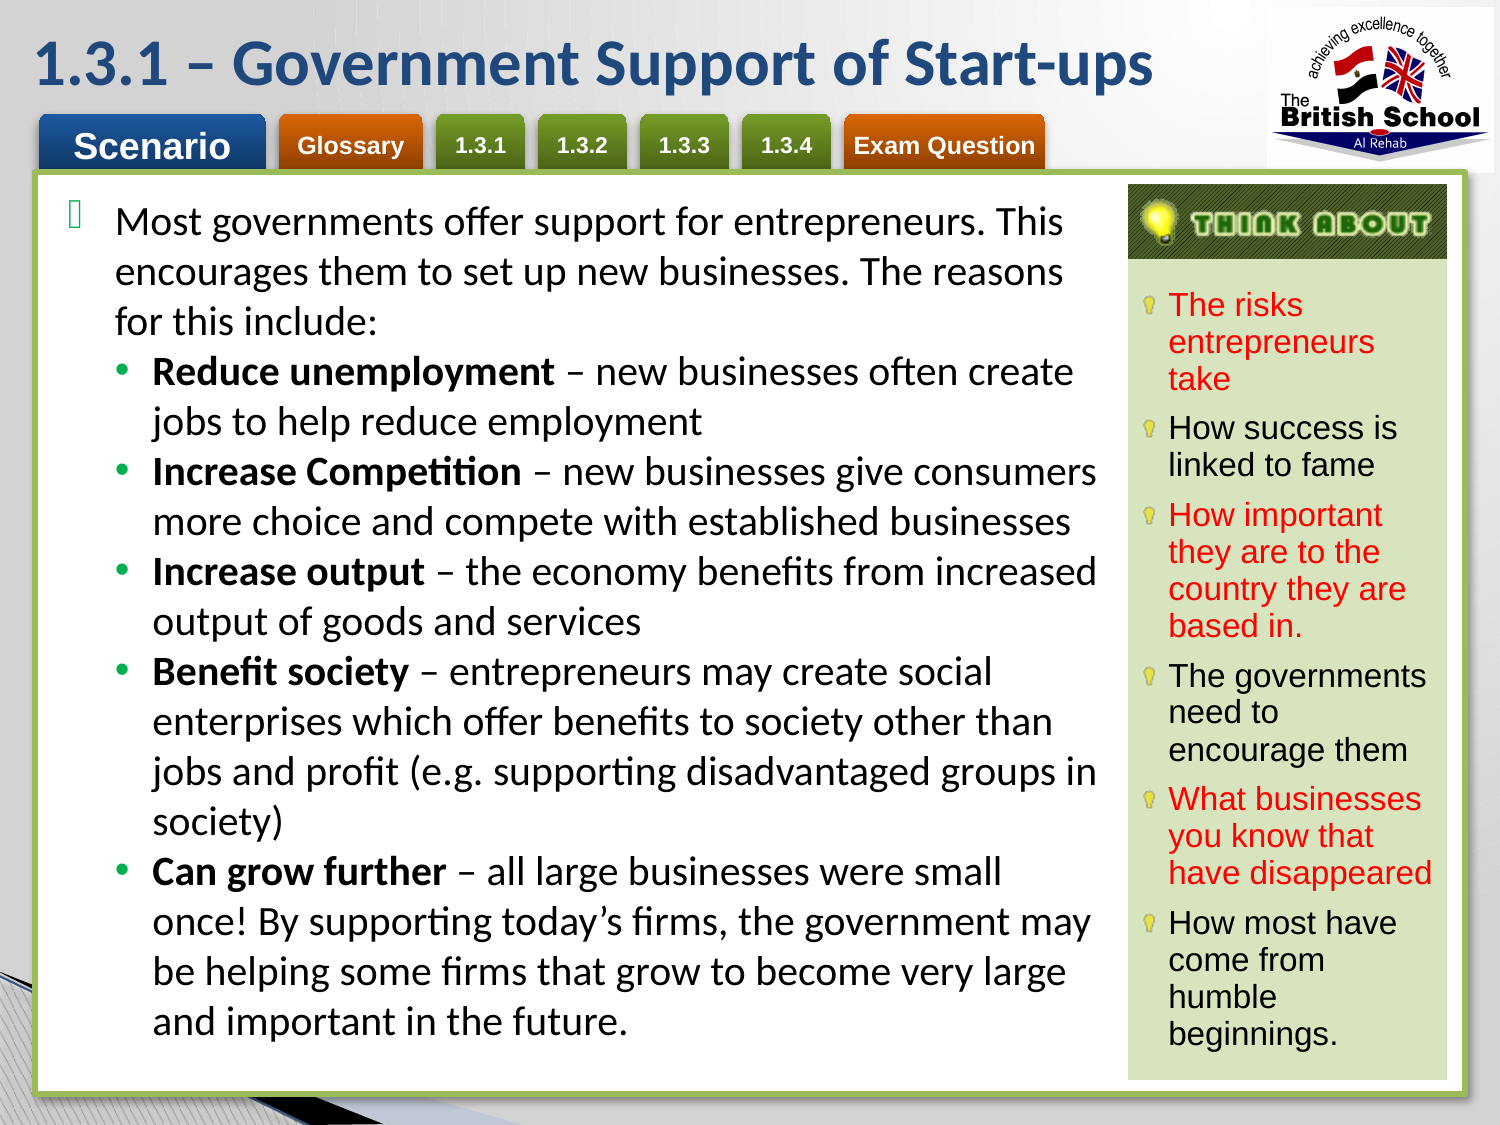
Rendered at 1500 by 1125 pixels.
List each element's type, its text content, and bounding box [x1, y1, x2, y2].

picture [281, 1114, 303, 1125]
table_header [1128, 184, 1447, 259]
title 1.3.1 – Government Support of Start-ups [17, 7, 1282, 110]
text_box Most governments offer support for entrepreneurs. This encourages them to set up new businesses. The reasons for this include: Reduce unemployment – new businesses often create jobs to help reduce employment Increase Competition – new businesses give consumers more choice and compete with established businesses Increase output – the economy benefits from increased output of goods and services Benefit society – entrepreneurs may create social enterprises which offer benefits to society other than jobs and profit (e.g. supporting disadvantaged groups in society) Can grow further – all large businesses were small once! By supporting today’s firms, the government may be helping some firms that grow to become very large and important in the future. [53, 186, 1117, 1052]
picture [1139, 292, 1159, 317]
picture [1139, 787, 1159, 811]
picture [1267, 7, 1495, 173]
table_cell The risks entrepreneurs take How success is linked to fame How important they are to the country they are based in. The governments need to encourage them What businesses you know that have disappeared How most have come from humble beginnings. [1128, 259, 1447, 1080]
picture [1139, 503, 1159, 527]
picture [1139, 663, 1159, 688]
picture [1139, 910, 1159, 935]
picture [1139, 195, 1436, 252]
picture [1139, 416, 1159, 440]
